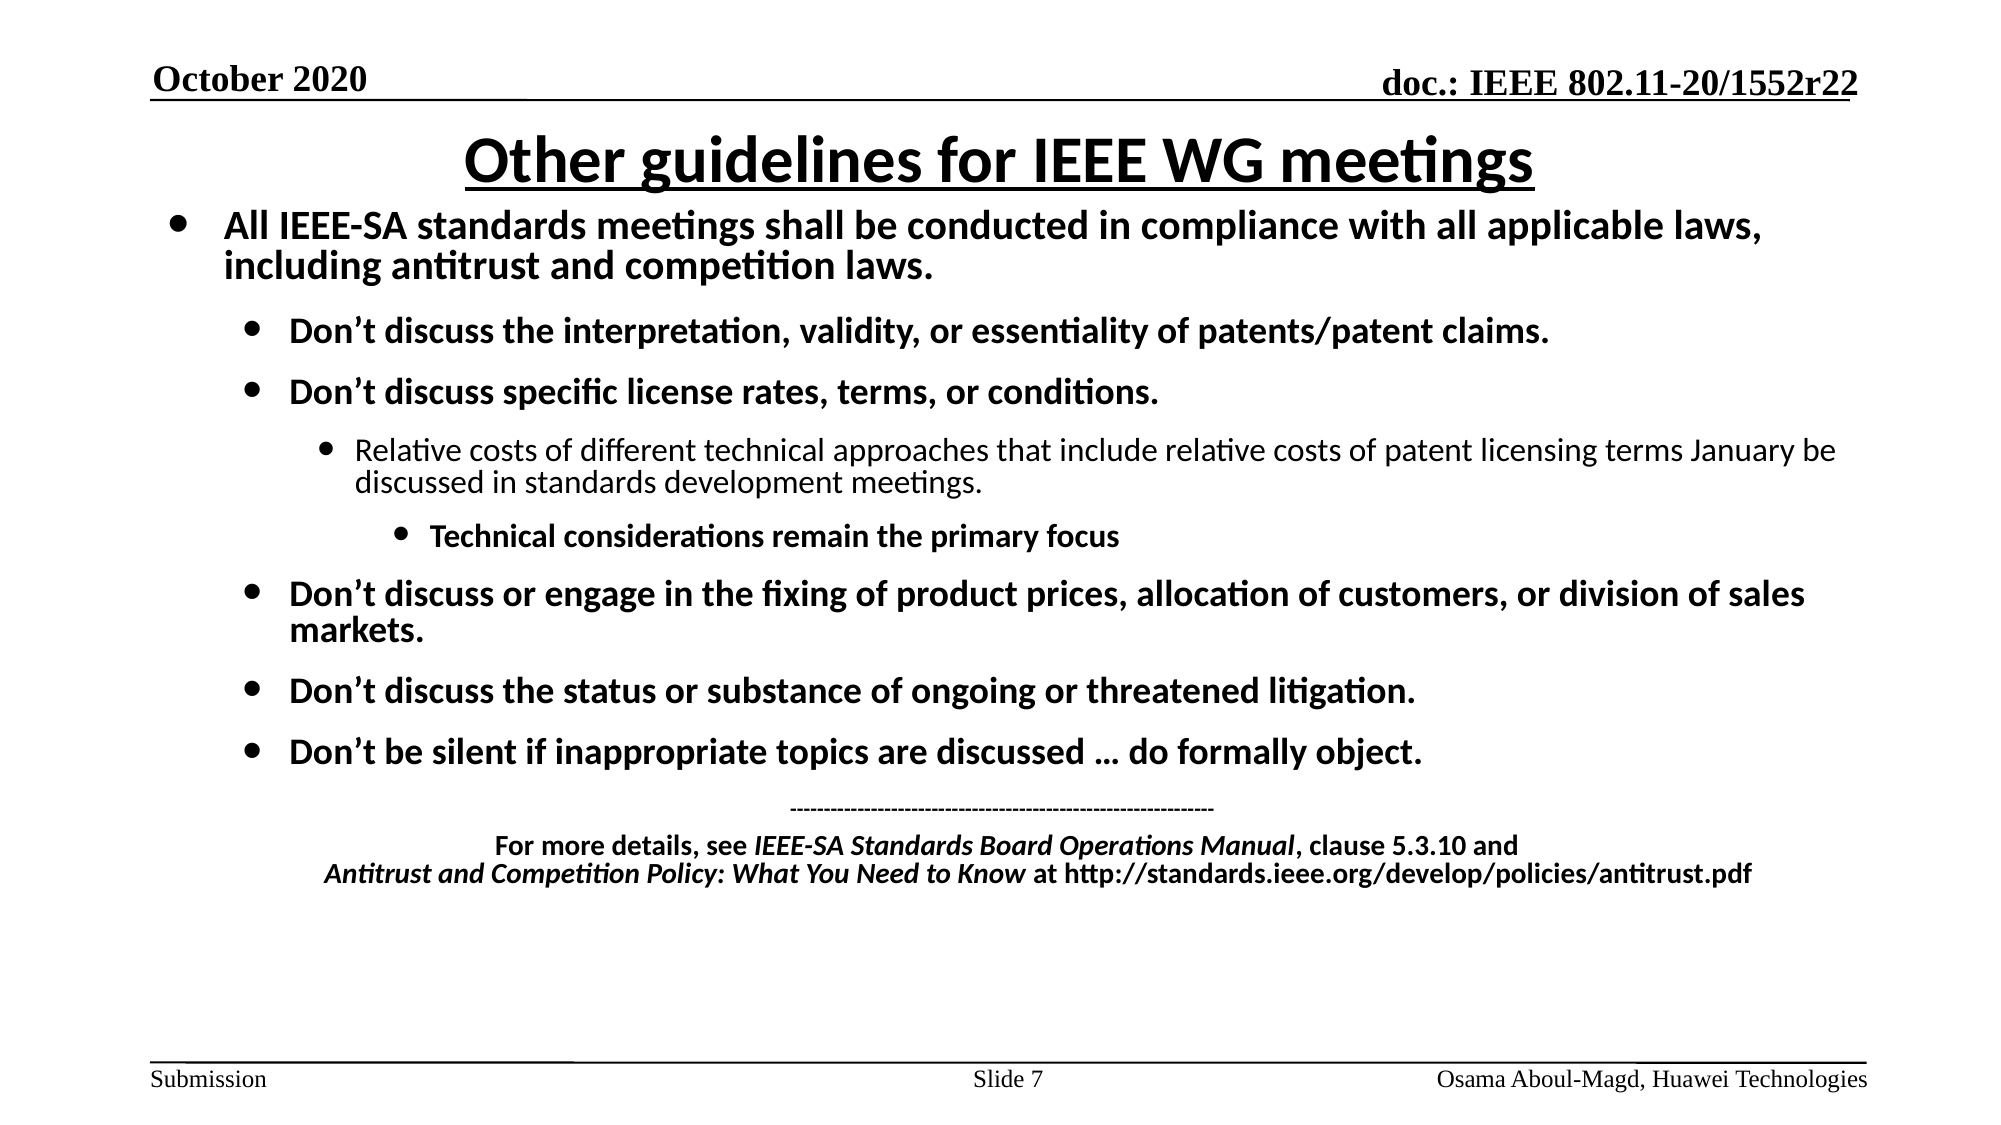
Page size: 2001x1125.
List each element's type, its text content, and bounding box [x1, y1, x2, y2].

slide_number Slide 7 [950, 1061, 1067, 1123]
title Other guidelines for IEEE WG meetings [362, 112, 1638, 199]
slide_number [152, 54, 563, 100]
list All IEEE-SA standards meetings shall be conducted in compliance with all applicable laws, including antitrust and competition laws. Don’t discuss the interpretation, validity, or essentiality of patents/patent claims. Don’t discuss specific license rates, terms, or conditions. Relative costs of different technical approaches that include relative costs of patent licensing terms January be discussed in standards development meetings. Technical considerations remain the primary focus Don’t discuss or engage in the fixing of product prices, allocation of customers, or division of sales markets. Don’t discuss the status or substance of ongoing or threatened litigation. Don’t be silent if inappropriate topics are discussed … do formally object. --------------------------------------------------------------- For more details, see IEEE-SA Standards Board Operations Manual, clause 5.3.10 and Antitrust and Competition Policy: What You Need to Know at http://standards.ieee.org/develop/policies/antitrust.pdf [152, 199, 1869, 875]
footer Osama Aboul-Magd, Huawei Technologies [1171, 1061, 1869, 1093]
